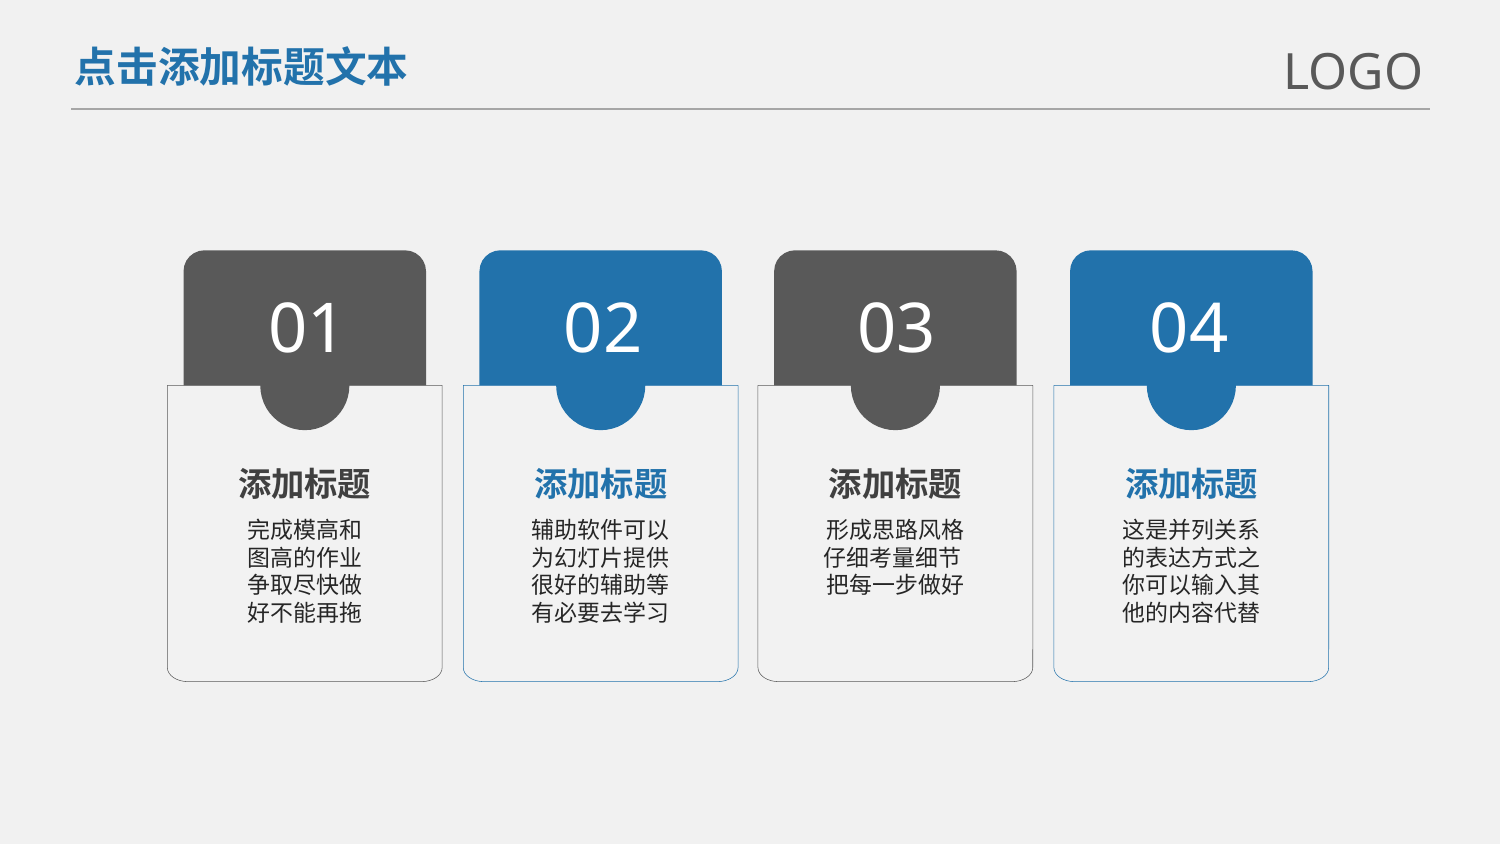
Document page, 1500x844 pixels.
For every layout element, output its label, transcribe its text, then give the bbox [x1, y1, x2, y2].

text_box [167, 250, 443, 682]
text_box 点击添加标题文本 [59, 33, 424, 99]
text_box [1053, 250, 1329, 682]
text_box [463, 250, 739, 682]
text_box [757, 250, 1034, 682]
text_box LOGO [1268, 31, 1439, 107]
